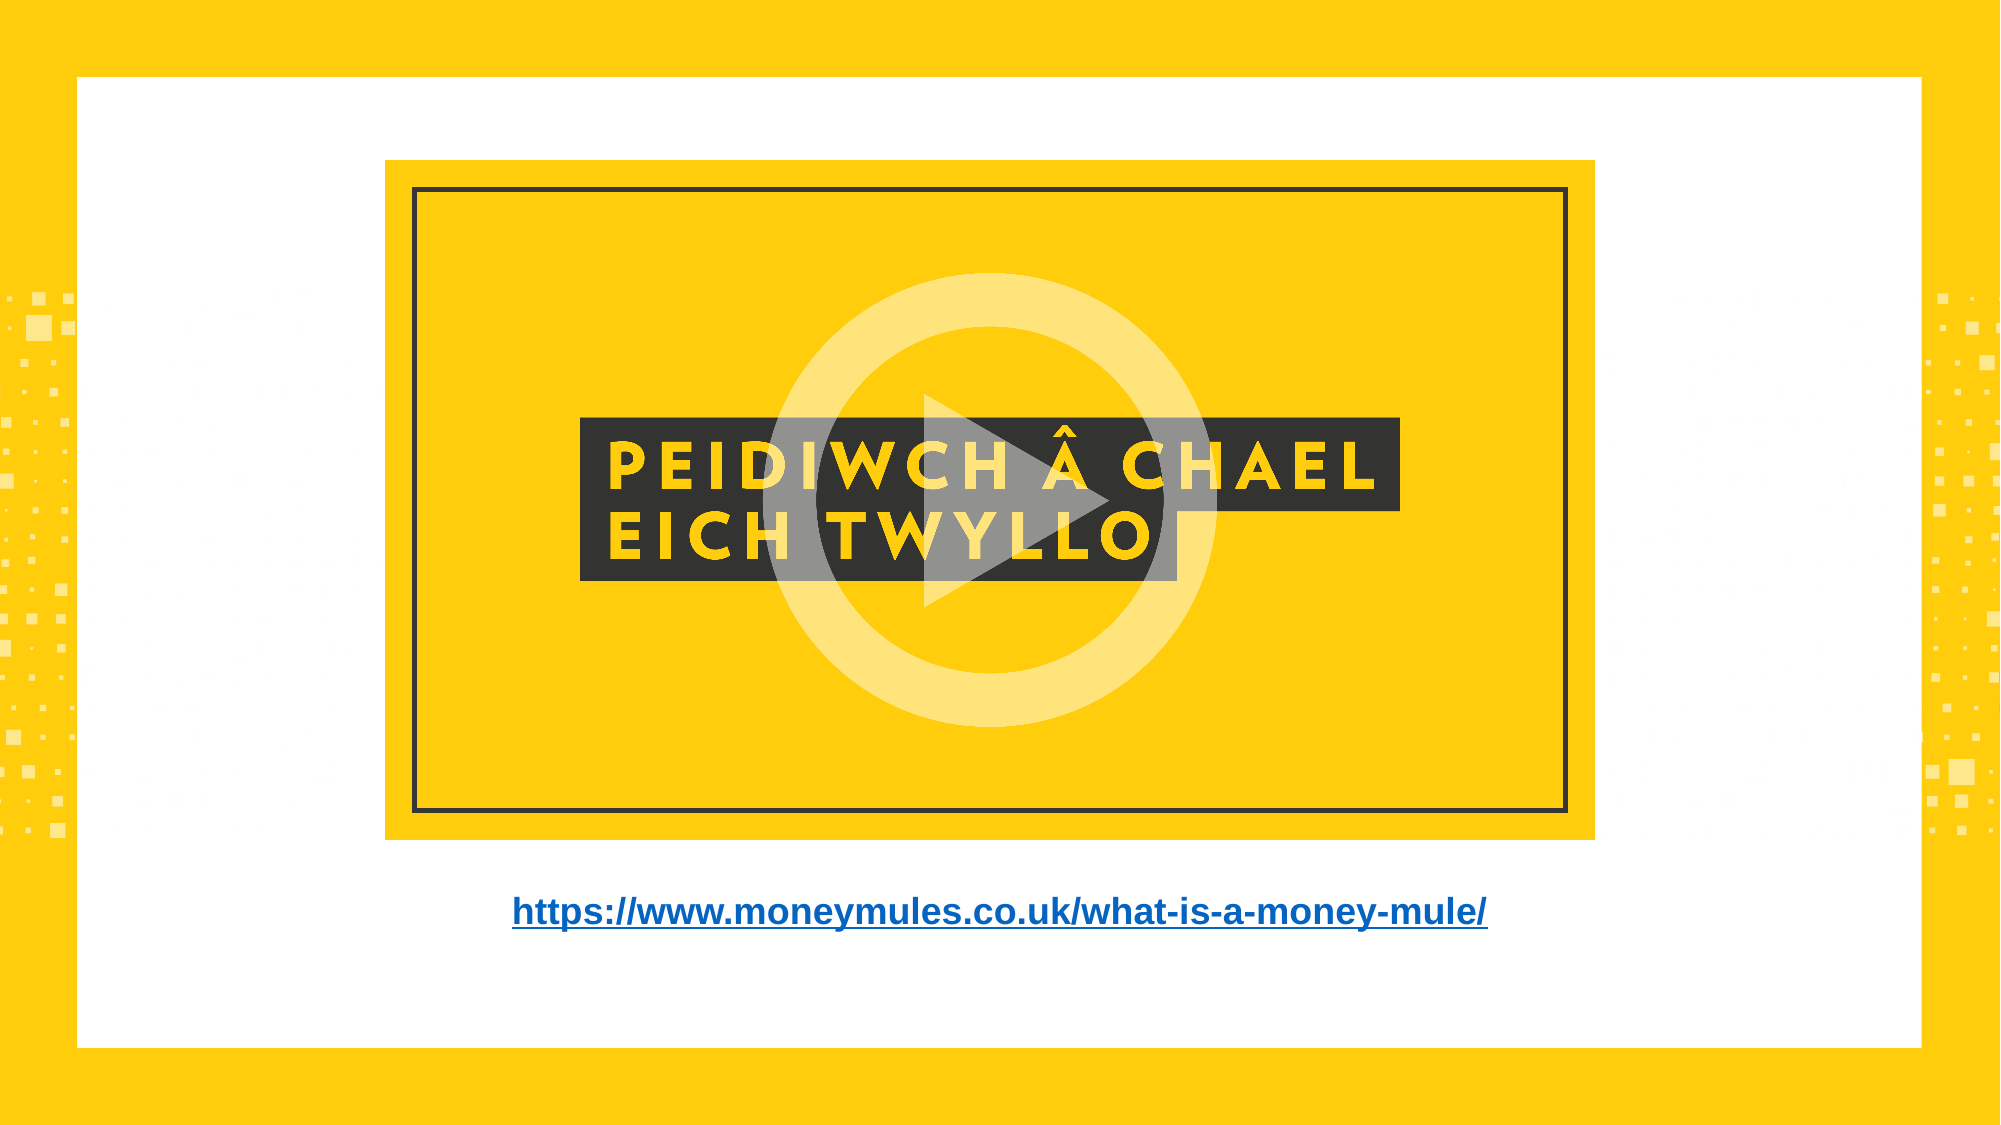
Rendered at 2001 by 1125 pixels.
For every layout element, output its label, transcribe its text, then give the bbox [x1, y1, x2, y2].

picture [385, 160, 1595, 841]
text_box https://www.moneymules.co.uk/what-is-a-money-mule/ [0, 880, 2000, 940]
